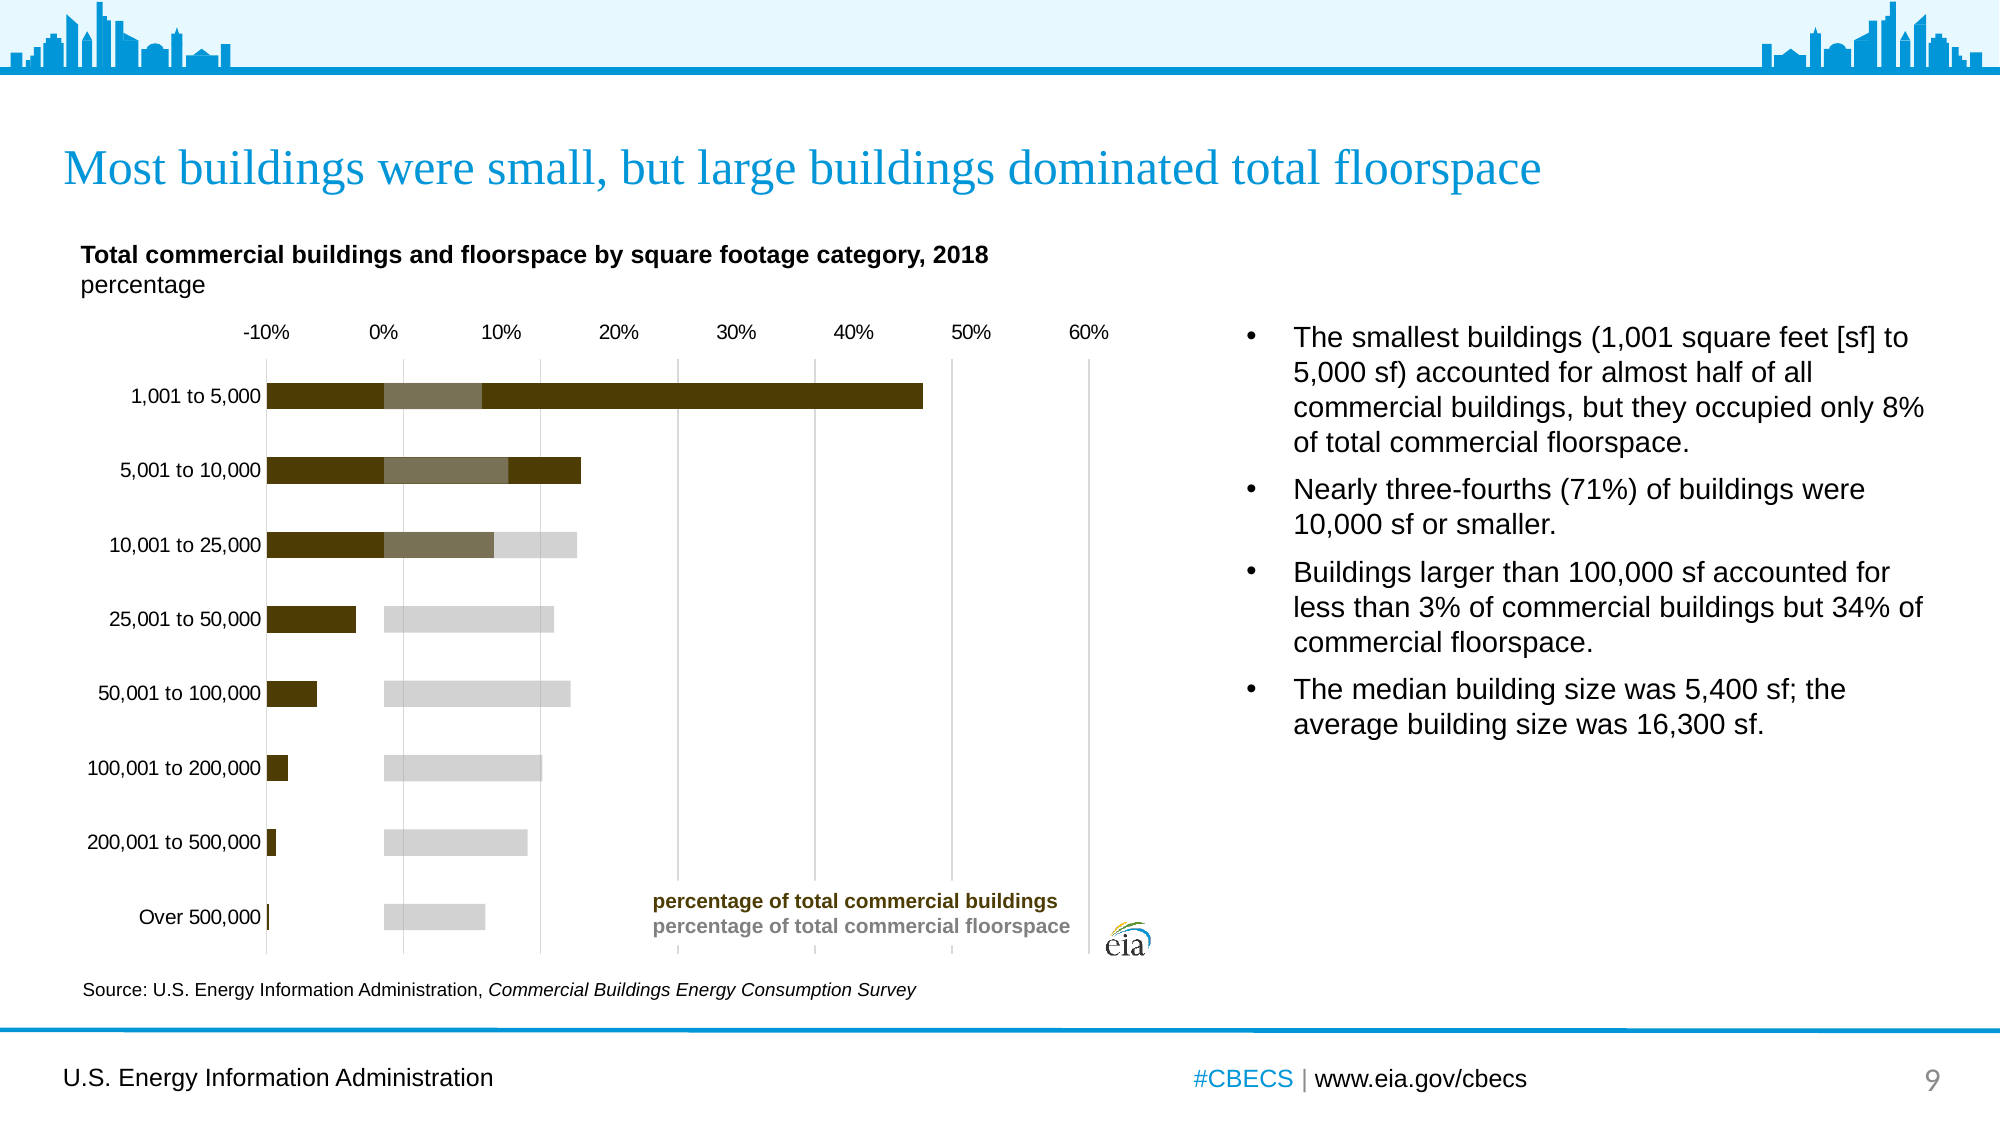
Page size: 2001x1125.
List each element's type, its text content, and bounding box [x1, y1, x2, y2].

slide_number 9 [1886, 1048, 1978, 1109]
text_box Source: U.S. Energy Information Administration, Commercial Buildings Energy Consumption Survey [68, 970, 1068, 1008]
footer #CBECS | www.eia.gov/cbecs [1023, 1047, 1699, 1107]
text_box Total commercial buildings and floorspace by square footage category, 2018 percentage [65, 231, 1026, 306]
chart [65, 307, 1131, 968]
title Most buildings were small, but large buildings dominated total floorspace [48, 77, 1952, 202]
picture [1103, 919, 1153, 958]
text_box The smallest buildings (1,001 square feet [sf] to 5,000 sf) accounted for almost half of all commercial buildings, but they occupied only 8% of total commercial floorspace. Nearly three-fourths (71%) of buildings were 10,000 sf or smaller. Buildings larger than 100,000 sf accounted for less than 3% of commercial buildings but 34% of commercial floorspace. The median building size was 5,400 sf; the average building size was 16,300 sf. [1231, 310, 1941, 748]
